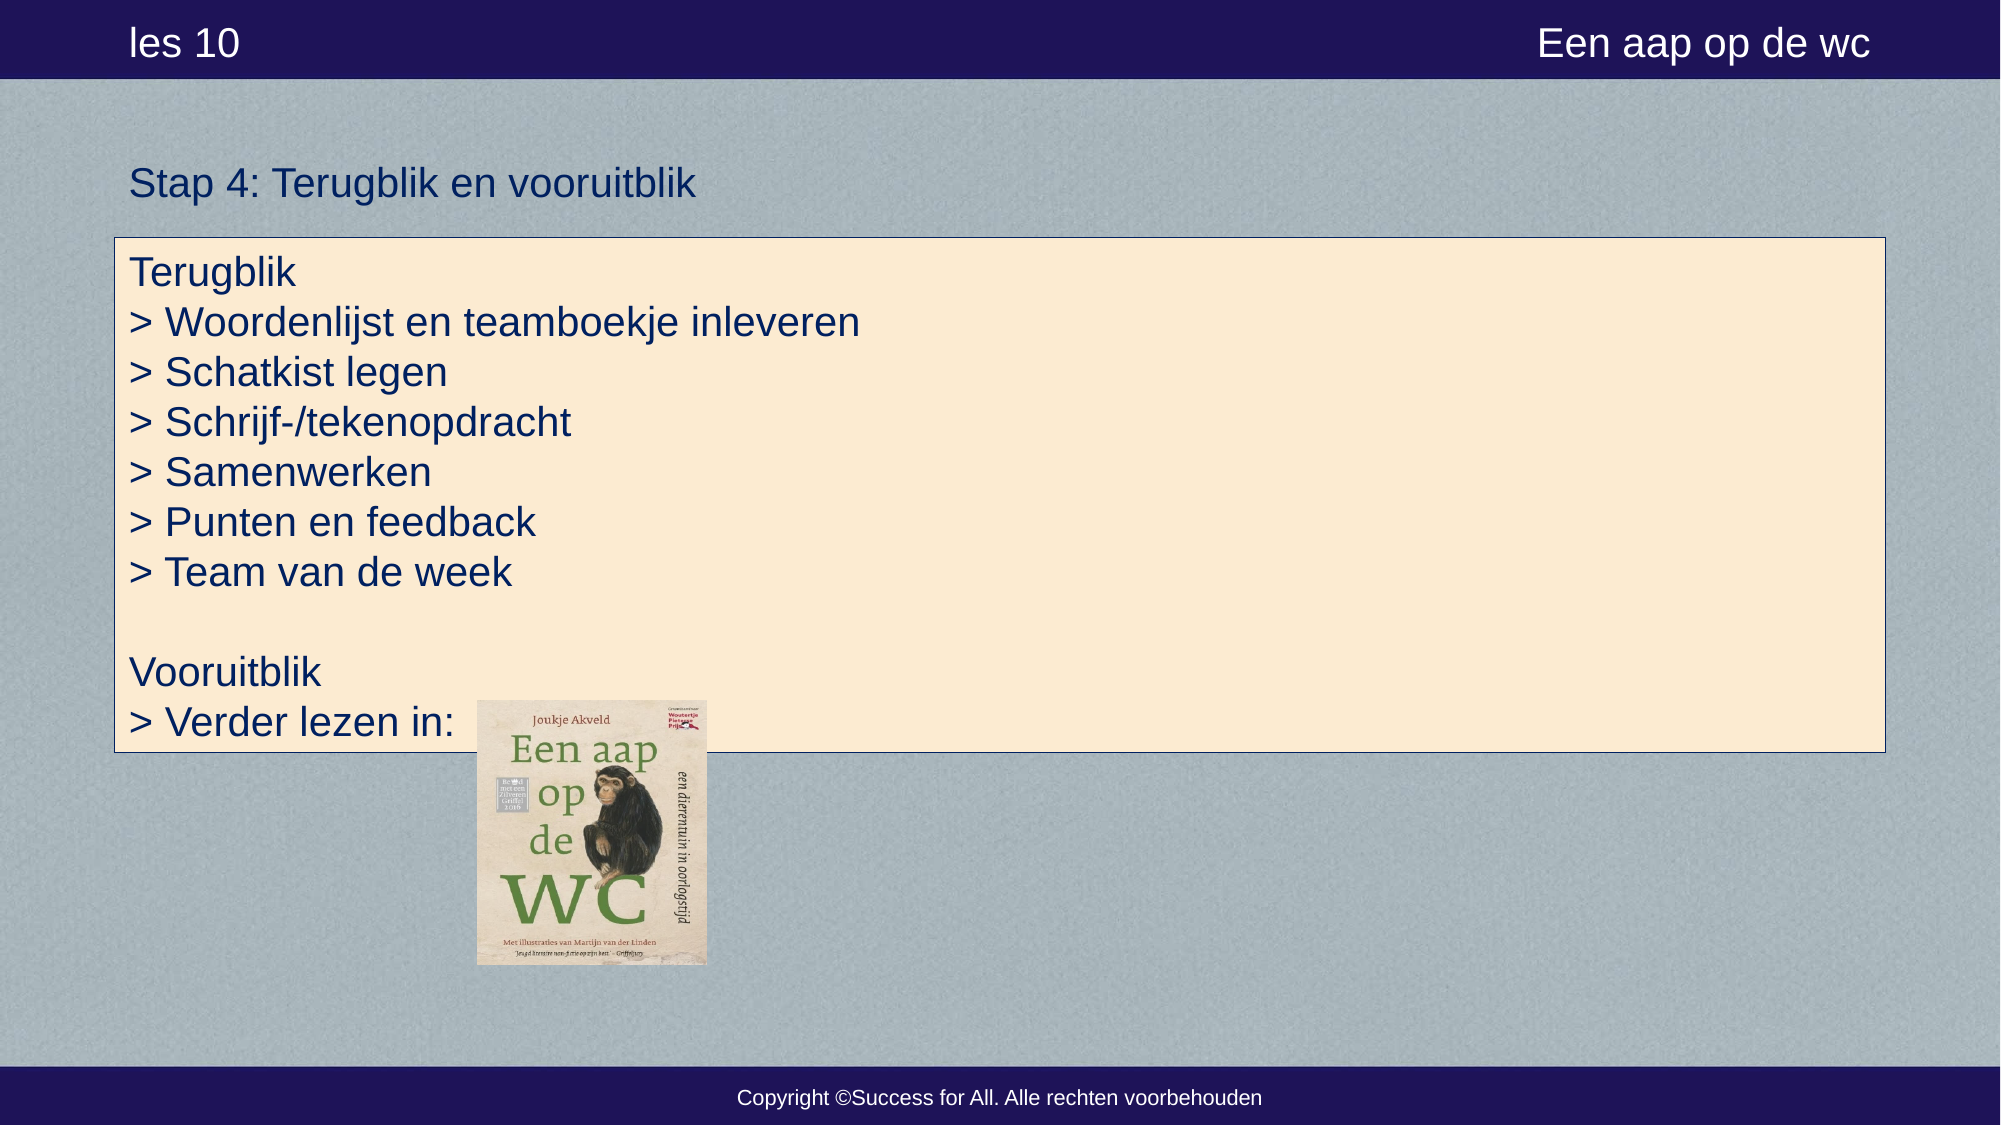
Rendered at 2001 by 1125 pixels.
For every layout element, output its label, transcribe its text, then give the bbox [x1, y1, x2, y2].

text_box Copyright ©Success for All. Alle rechten voorbehouden [0, 1076, 2000, 1125]
text_box Terugblik > Woordenlijst en teamboekje inleveren > Schatkist legen > Schrijf-/tekenopdracht > Samenwerken > Punten en feedback > Team van de week Vooruitblik > Verder lezen in: [114, 237, 1886, 753]
picture [0, 0, 2001, 1125]
text_box Stap 4: Terugblik en vooruitblik [113, 148, 1635, 214]
text_box Een aap op de wc [999, 8, 1886, 73]
text_box les 10 [114, 8, 354, 73]
